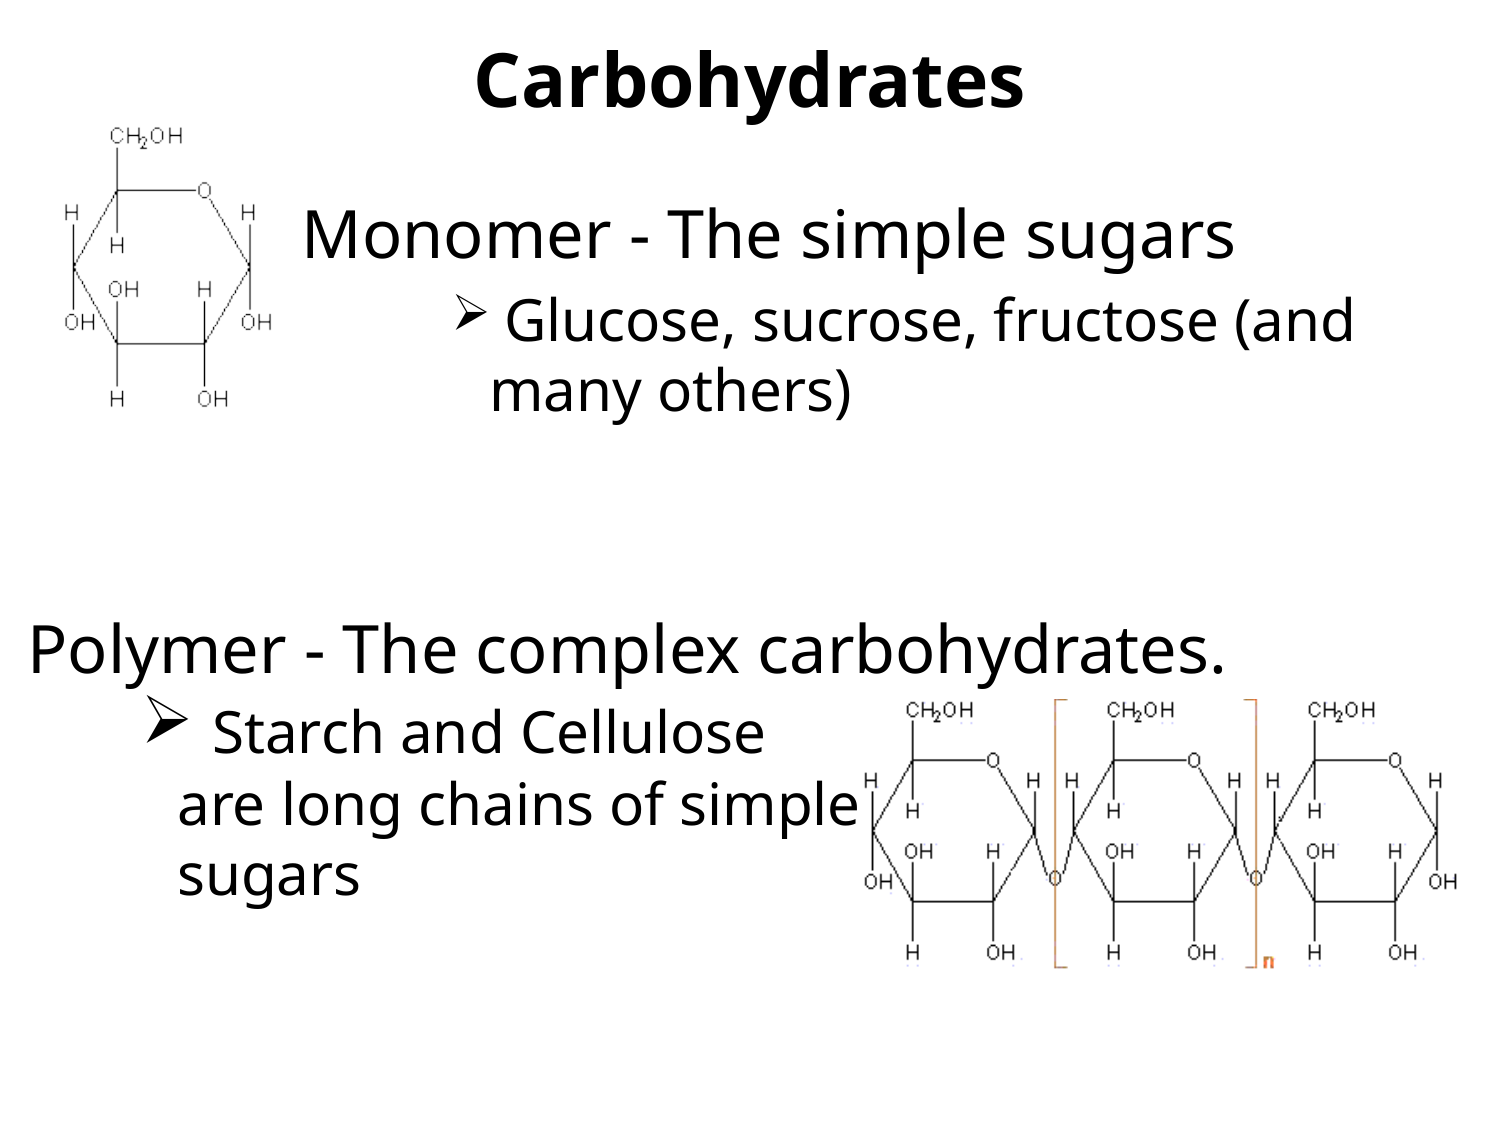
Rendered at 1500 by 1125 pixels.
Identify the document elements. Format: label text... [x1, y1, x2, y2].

picture [862, 699, 1476, 977]
picture [62, 124, 276, 411]
title Carbohydrates [74, 0, 1426, 156]
text_box Polymer - The complex carbohydrates. Starch and Cellulose are long chains of simple sugars [12, 599, 1388, 915]
list Monomer - The simple sugars Glucose, sucrose, fructose (and many others) [286, 184, 1500, 410]
